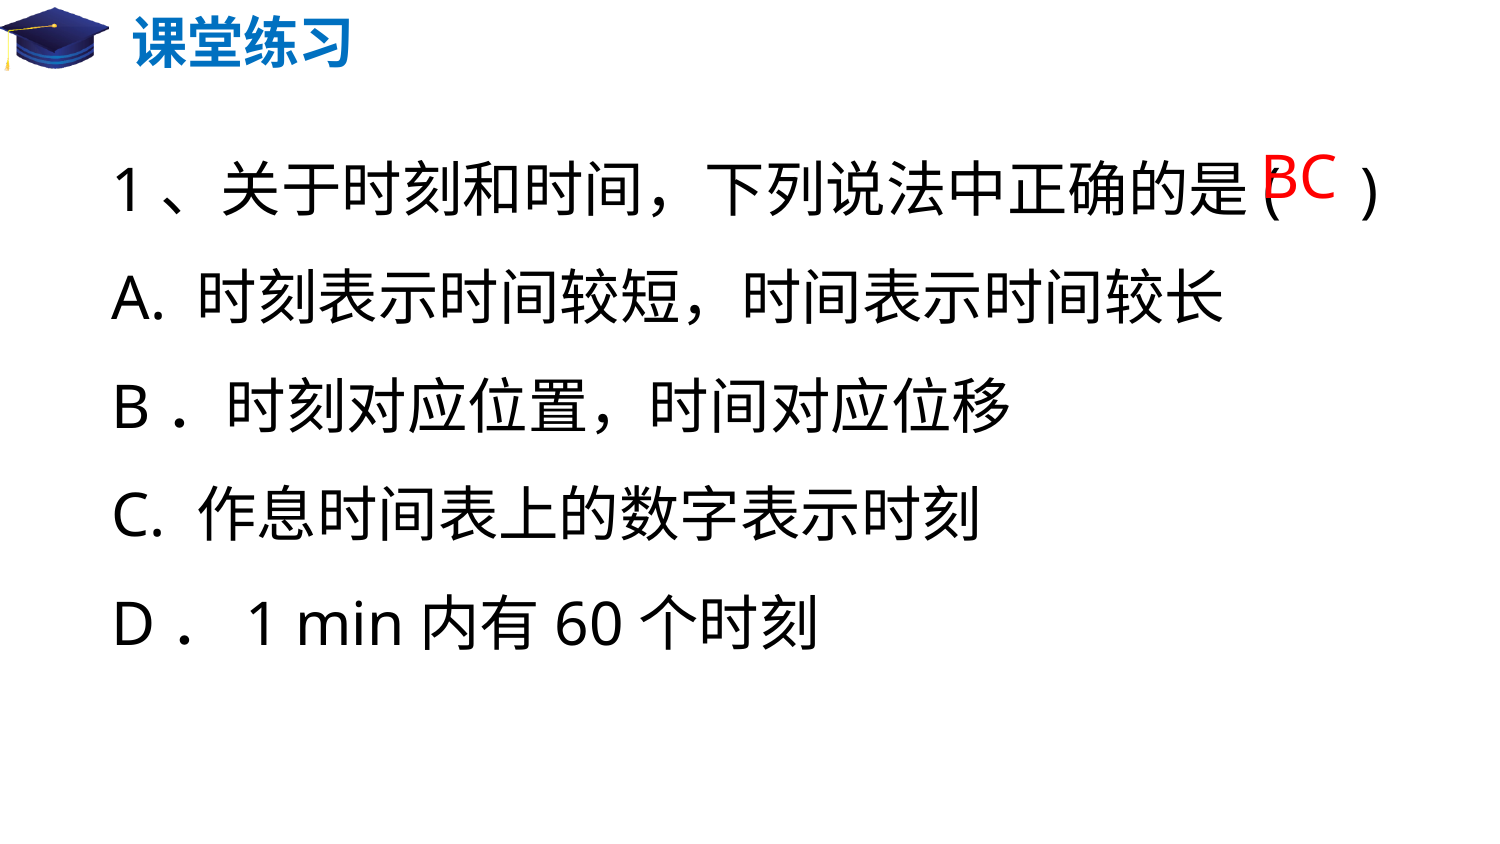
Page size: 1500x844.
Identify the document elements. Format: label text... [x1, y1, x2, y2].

picture [0, 7, 109, 71]
text_box 1、关于时刻和时间，下列说法中正确的是( ) A. 时刻表示时间较短，时间表示时间较长 B．时刻对应位置，时间对应位移 C. 作息时间表上的数字表示时刻 D．1 min内有60个时刻 [93, 105, 1454, 667]
title 课堂练习 [117, 0, 1442, 82]
text_box BC [1242, 128, 1363, 292]
